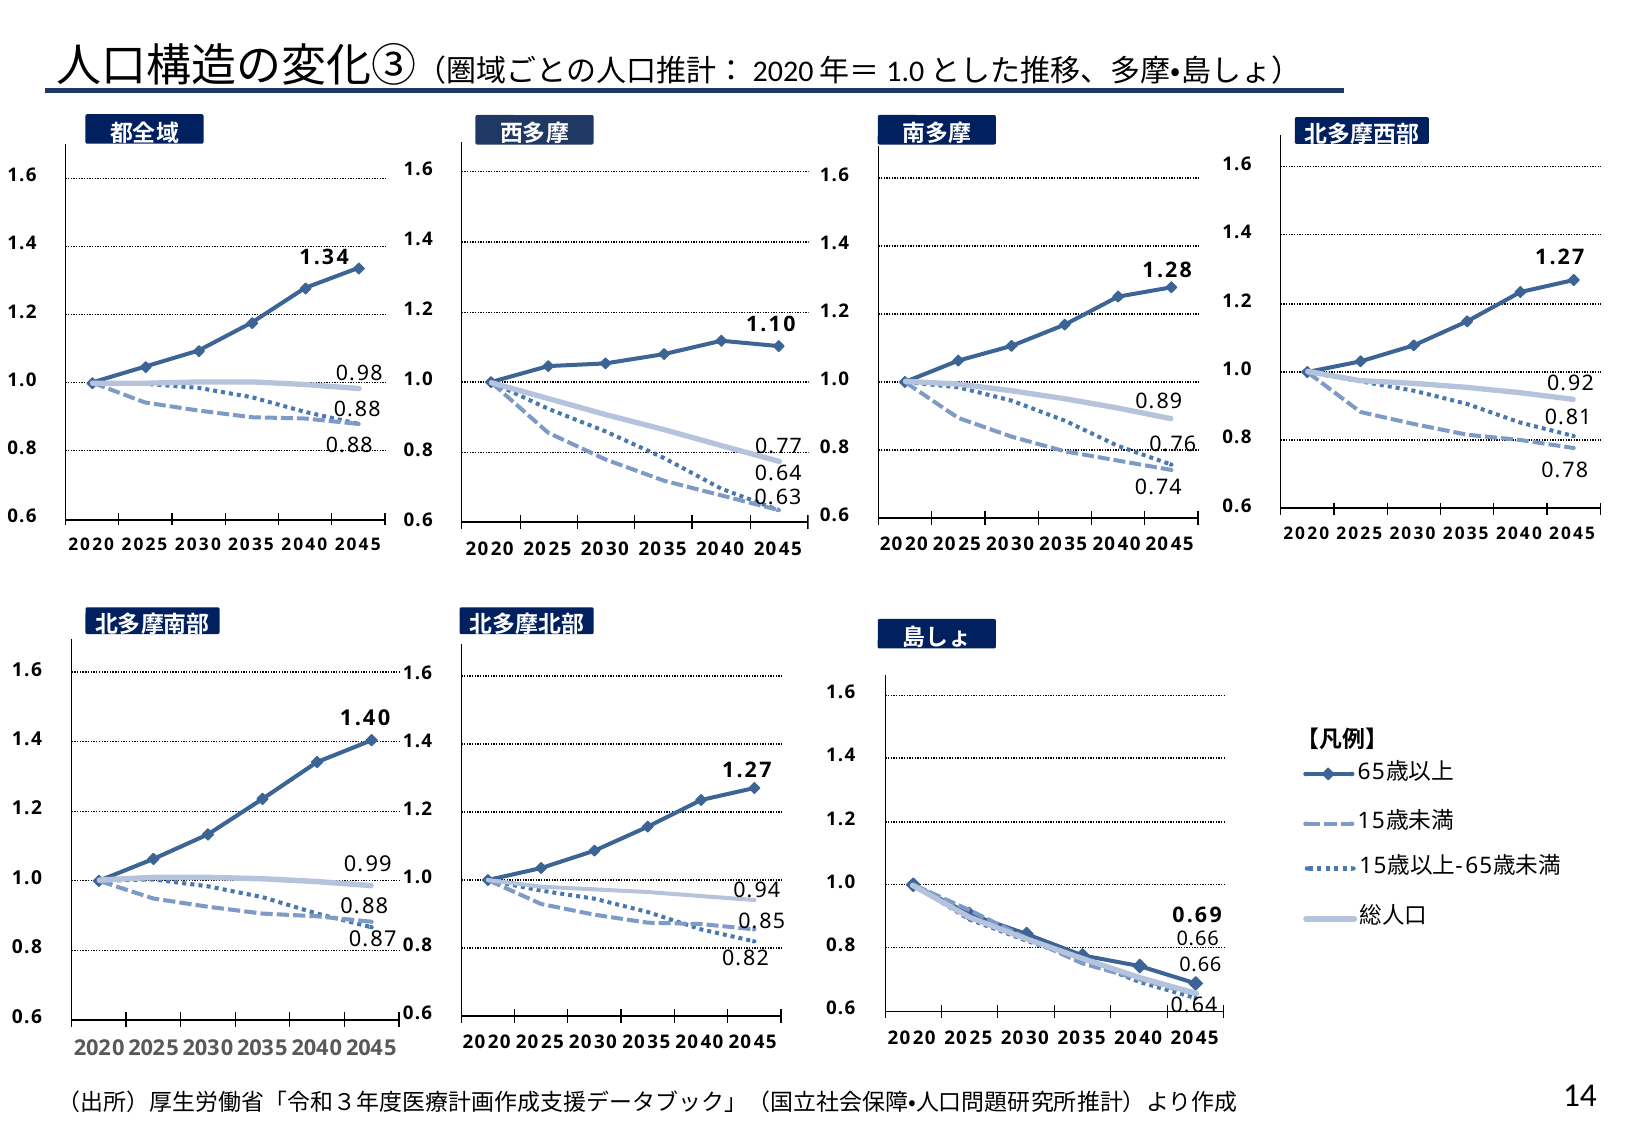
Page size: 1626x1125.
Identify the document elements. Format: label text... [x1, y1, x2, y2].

text_box 島しょ [876, 617, 997, 650]
text_box 北多摩北部 [458, 606, 595, 636]
text_box 南多摩 [876, 113, 997, 145]
text_box （出所）厚生労働省「令和３年度医療計画作成支援データブック」（国立社会保障・人口問題研究所推計）より作成 [42, 1080, 1246, 1123]
slide_number 14 [1246, 1063, 1612, 1124]
text_box 西多摩 [474, 113, 595, 141]
text_box 北多摩南部 [84, 606, 221, 636]
picture [0, 638, 809, 1058]
picture [0, 133, 1625, 575]
title 人口構造の変化③（圏域ごとの人口推計：2020年＝1.0とした推移、多摩・島しょ） [44, 18, 1442, 105]
text_box 北多摩西部 [1293, 116, 1430, 133]
text_box 都全域 [84, 113, 205, 137]
picture [817, 674, 1235, 1061]
text_box 【凡例】 [1282, 717, 1406, 760]
picture [1282, 744, 1589, 952]
